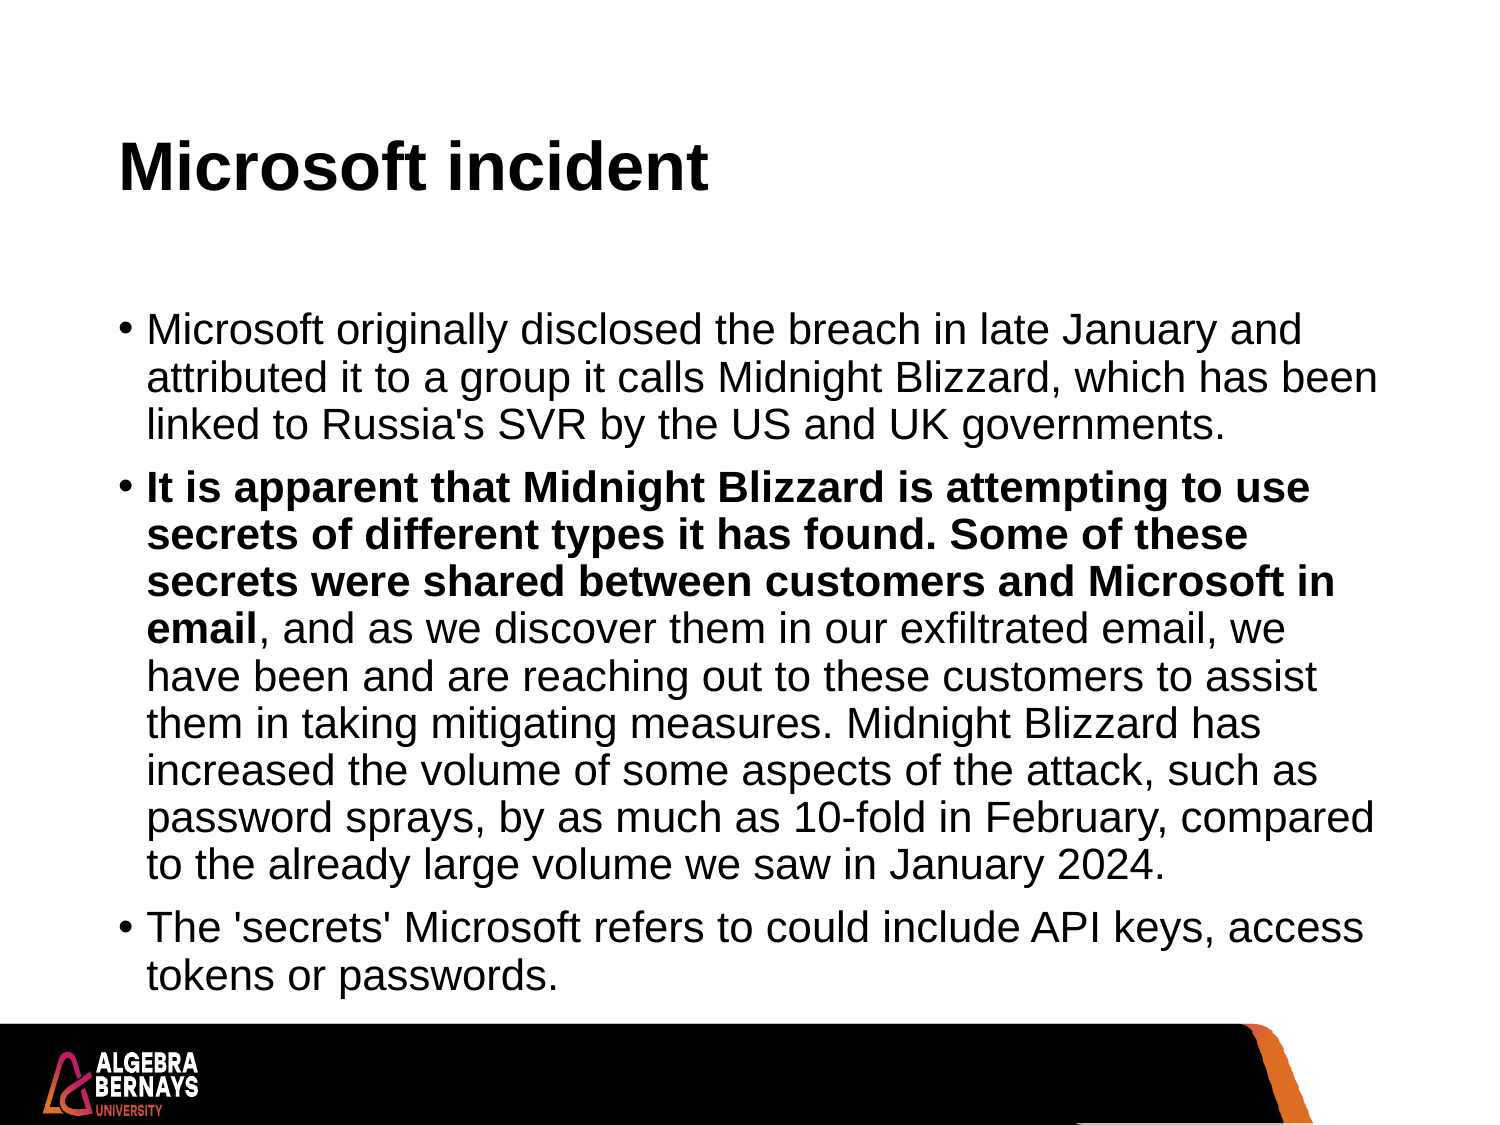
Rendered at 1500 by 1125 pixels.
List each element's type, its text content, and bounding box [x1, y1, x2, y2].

picture [0, 1023, 1468, 1125]
title Microsoft incident [103, 59, 1397, 278]
list Microsoft originally disclosed the breach in late January and attributed it to a group it calls Midnight Blizzard, which has been linked to Russia's SVR by the US and UK governments. It is apparent that Midnight Blizzard is attempting to use secrets of different types it has found. Some of these secrets were shared between customers and Microsoft in email, and as we discover them in our exfiltrated email, we have been and are reaching out to these customers to assist them in taking mitigating measures. Midnight Blizzard has increased the volume of some aspects of the attack, such as password sprays, by as much as 10-fold in February, compared to the already large volume we saw in January 2024. The 'secrets' Microsoft refers to could include API keys, access tokens or passwords. [103, 299, 1397, 1014]
